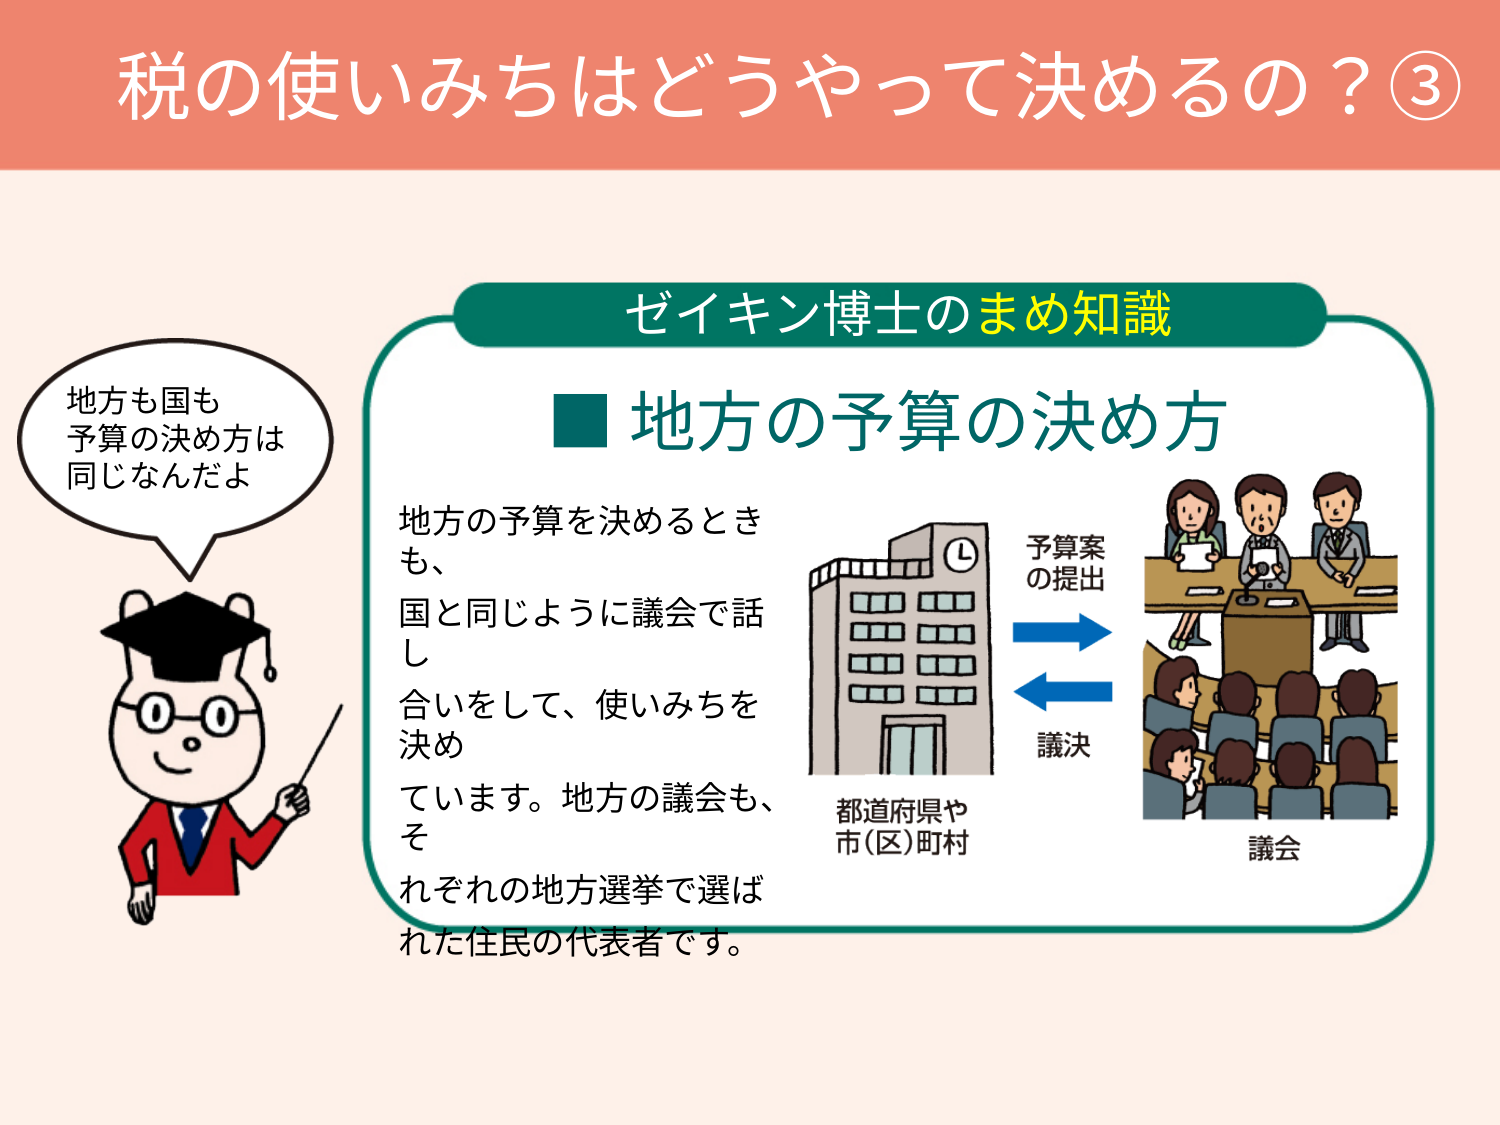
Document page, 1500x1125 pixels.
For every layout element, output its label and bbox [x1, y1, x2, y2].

text_box [17, 338, 337, 587]
text_box [0, 0, 1500, 1125]
text_box [383, 372, 1400, 867]
